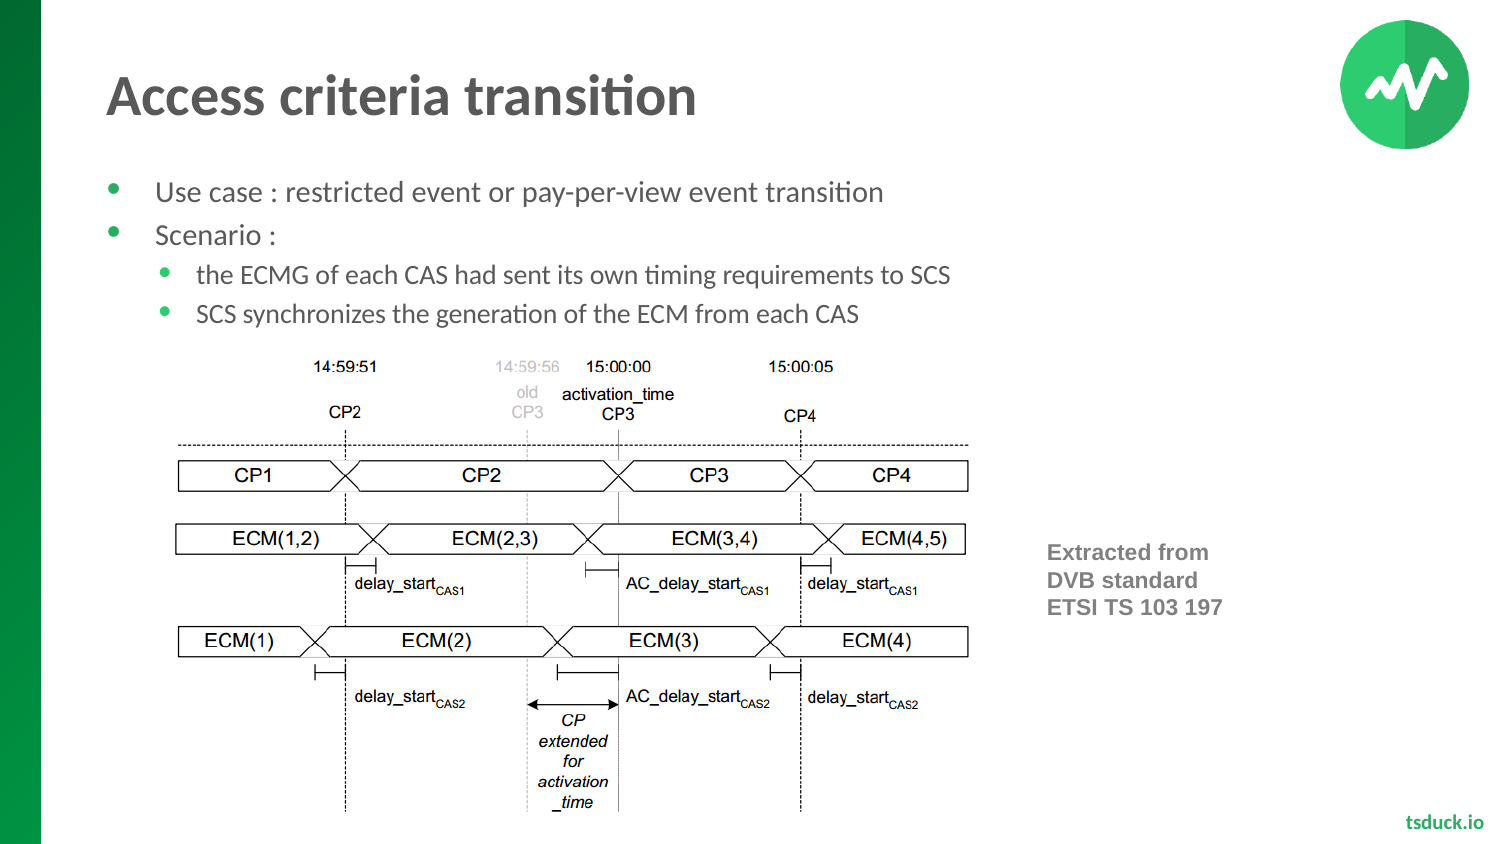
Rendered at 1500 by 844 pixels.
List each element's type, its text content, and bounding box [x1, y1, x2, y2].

picture [164, 337, 975, 818]
text_box Extracted from DVB standard ETSI TS 103 197 [1031, 530, 1294, 628]
title Access criteria transition [91, 38, 1333, 146]
list Use case : restricted event or pay-per-view event transition Scenario : the ECMG of each CAS had sent its own timing requirements to SCS SCS synchronizes the generation of the ECM from each CAS [91, 164, 1454, 340]
picture [1340, 20, 1469, 149]
